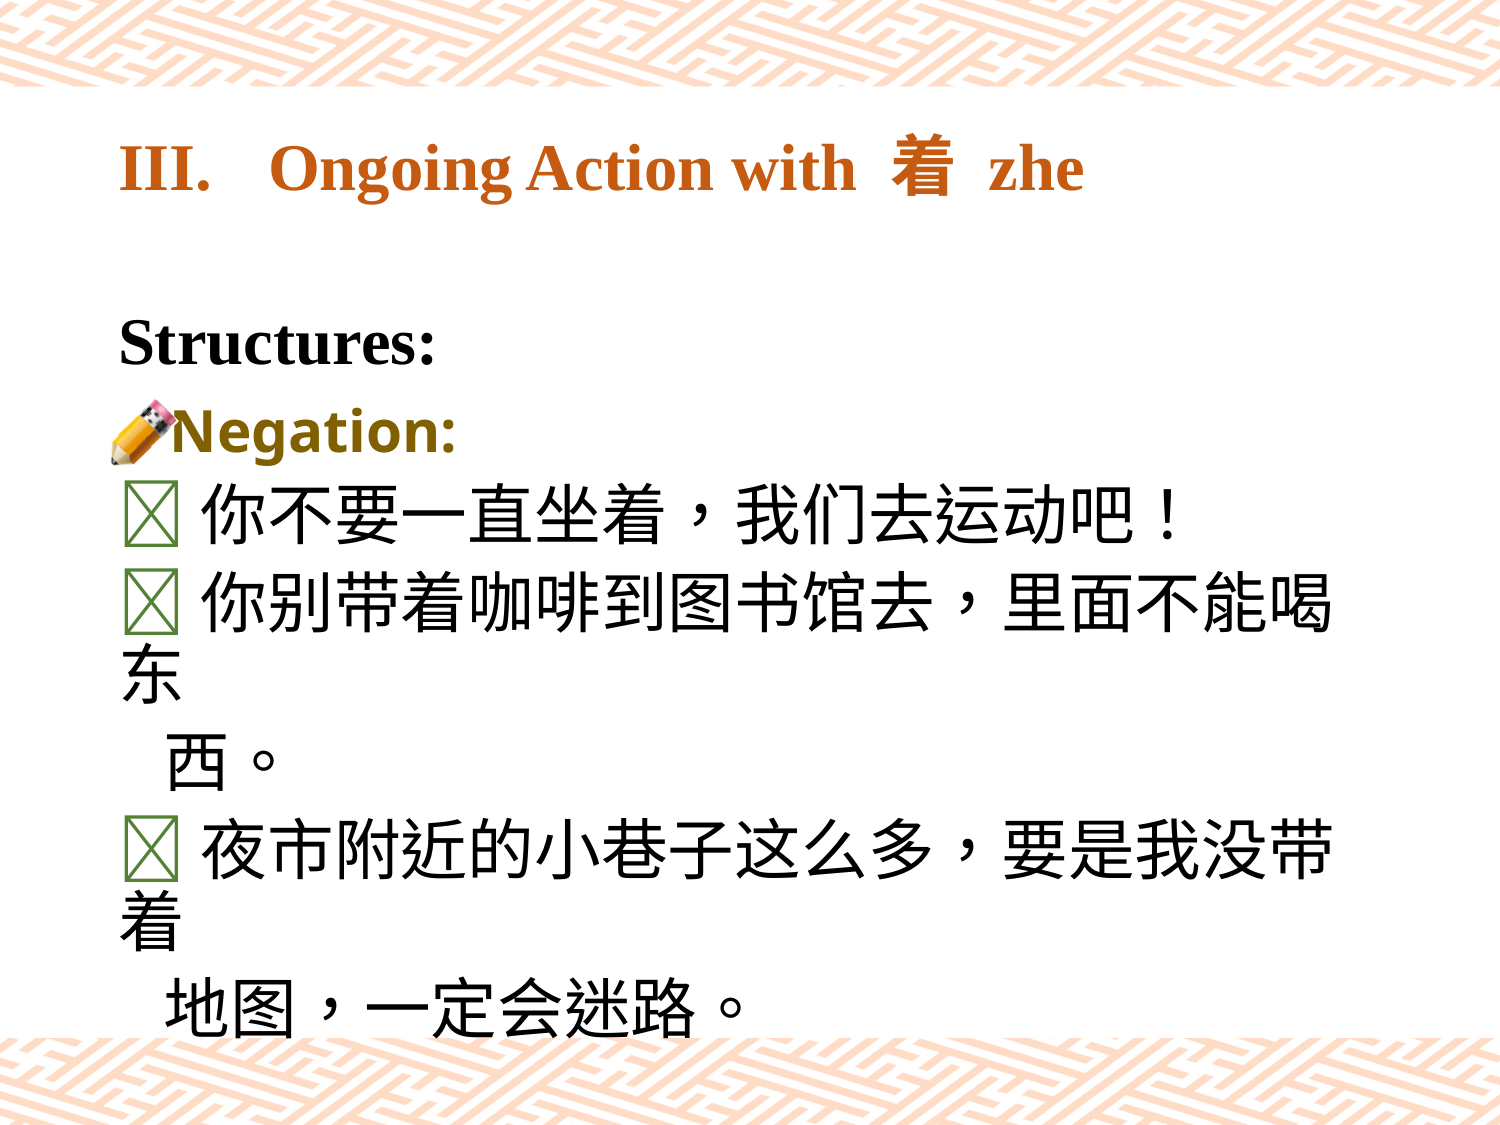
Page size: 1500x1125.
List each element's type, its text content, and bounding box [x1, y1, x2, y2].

list Structures: Negation: 你不要一直坐着，我们去运动吧！ 你别带着咖啡到图书馆去，里面不能喝东 西。 夜市附近的小巷子这么多，要是我没带着 地图，一定会迷路。 [103, 299, 1397, 1014]
title III. Ongoing Action with 着 zhe [103, 59, 1397, 278]
picture [0, 0, 1500, 1125]
